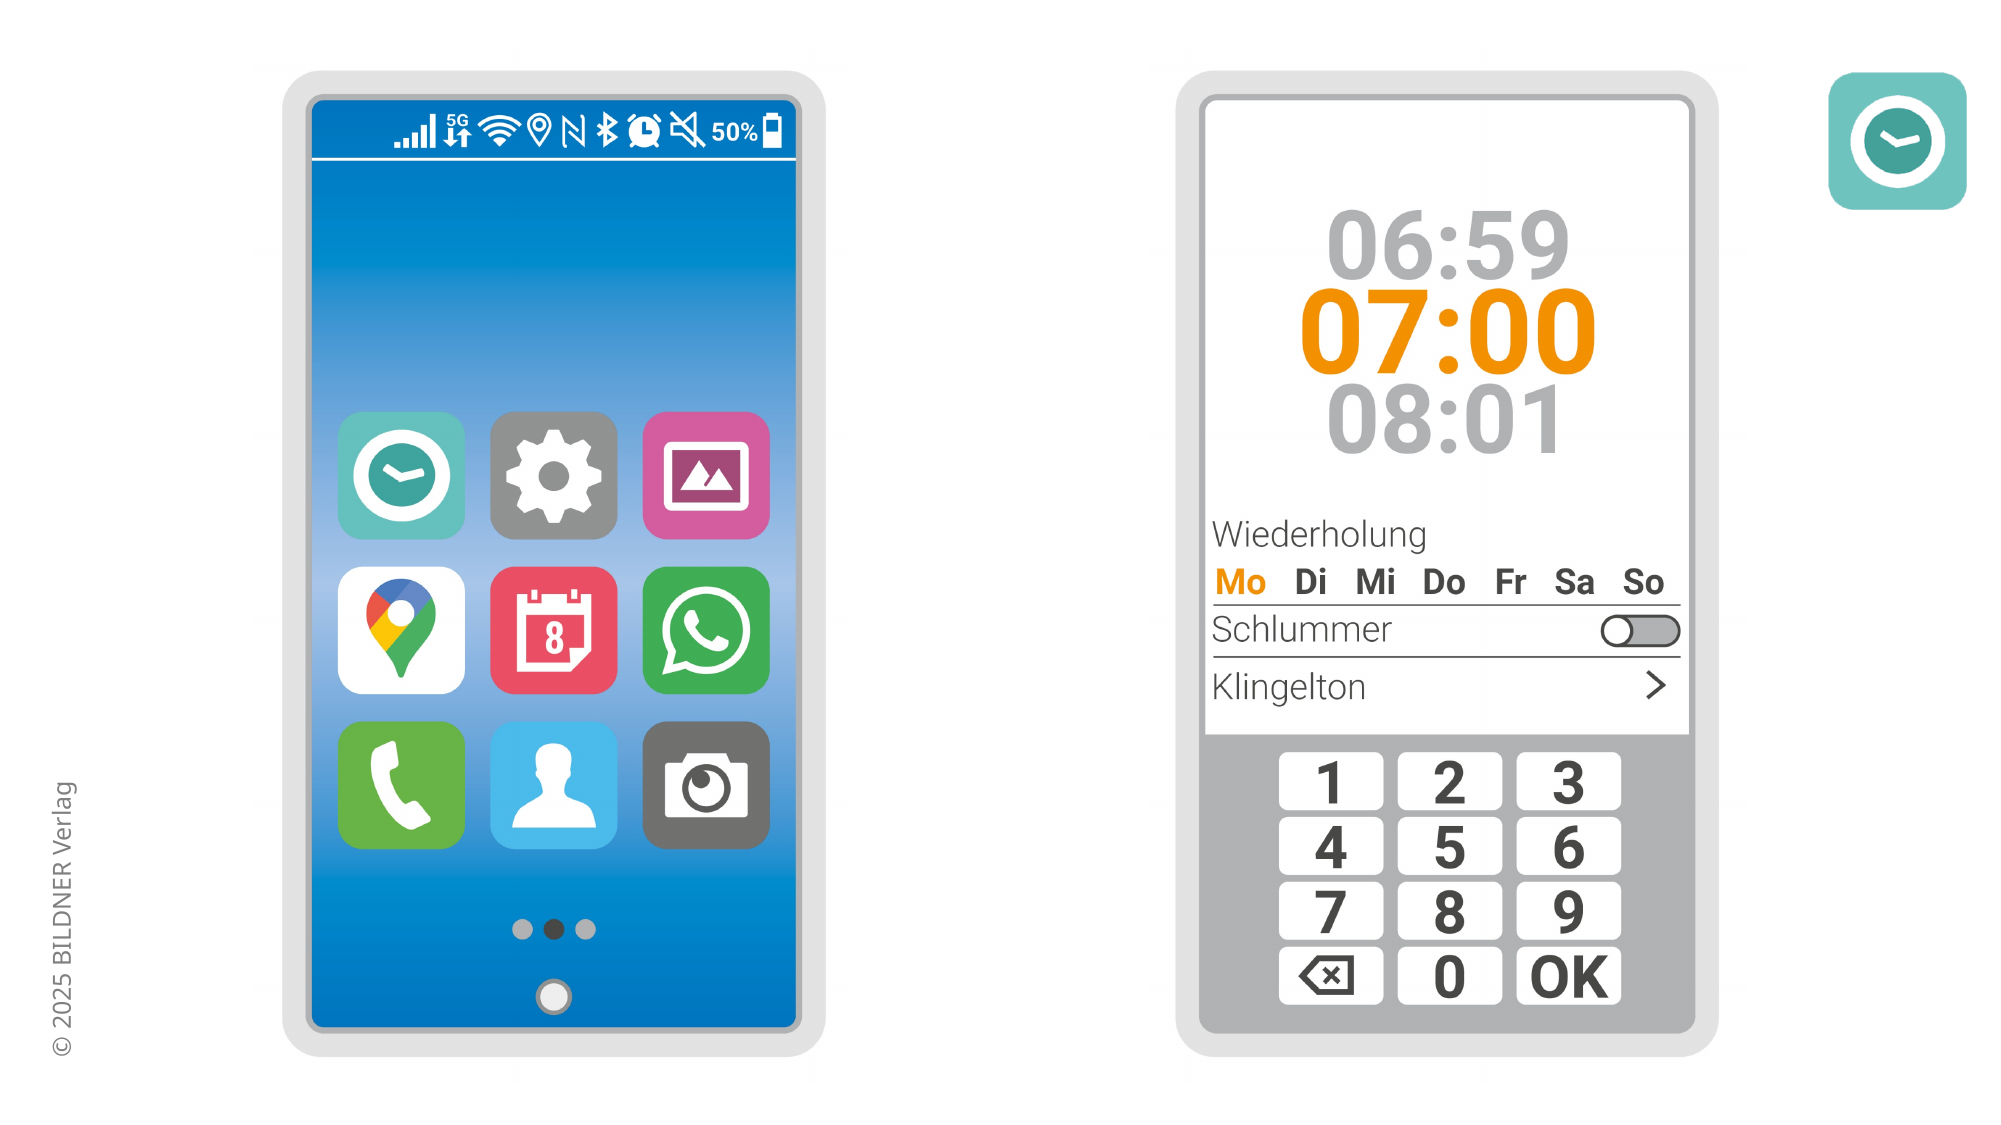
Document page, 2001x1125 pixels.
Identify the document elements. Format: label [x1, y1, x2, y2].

picture [1147, 43, 1746, 1084]
picture [254, 43, 853, 1084]
picture [1828, 72, 1967, 210]
